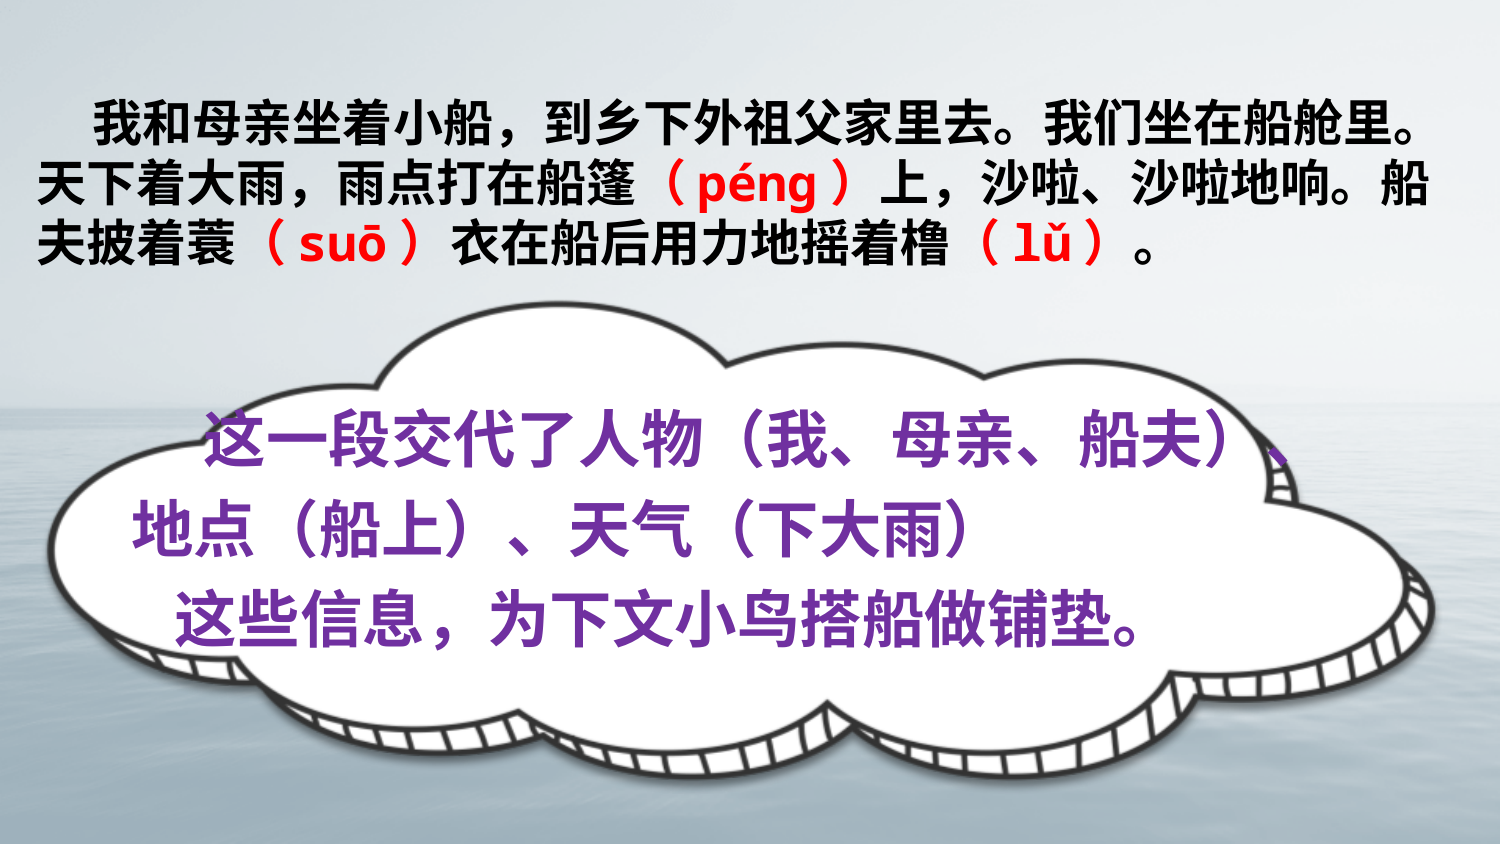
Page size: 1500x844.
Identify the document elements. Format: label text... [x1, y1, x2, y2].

text_box 我和母亲坐着小船，到乡下外祖父家里去。我们坐在船舱里。天下着大雨，雨点打在船篷（péng）上，沙啦、沙啦地响。船夫披着蓑（suō）衣在船后用力地摇着橹（lǔ）。 [24, 85, 1475, 277]
picture [38, 179, 1462, 844]
